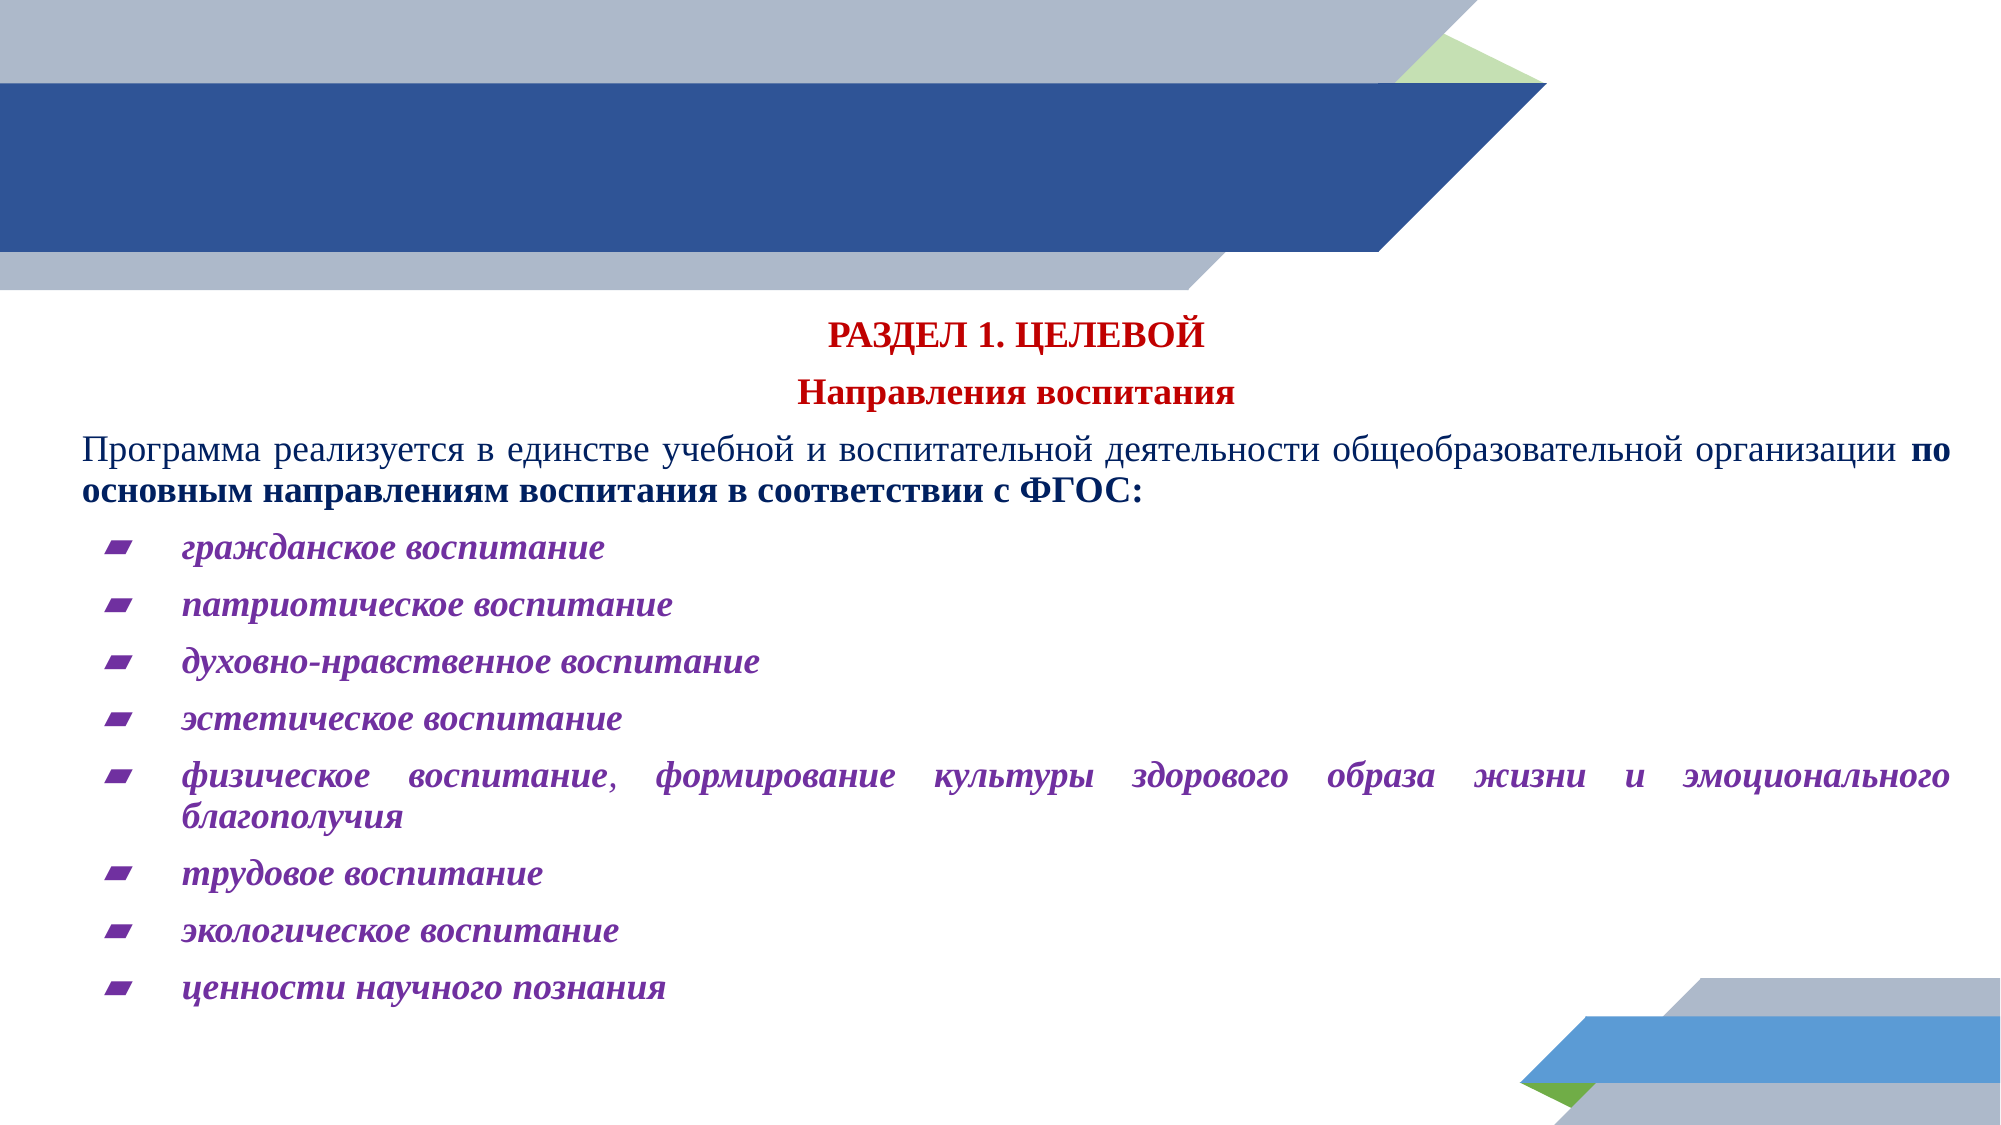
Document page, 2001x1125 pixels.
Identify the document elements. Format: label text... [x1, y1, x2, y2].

list РАЗДЕЛ 1. ЦЕЛЕВОЙ Направления воспитания Программа реализуется в единстве учебной и воспитательной деятельности общеобразовательной организации по основным направлениям воспитания в соответствии с ФГОС: гражданское воспитание патриотическое воспитание духовно-нравственное воспитание эстетическое воспитание физическое воспитание, формирование культуры здорового образа жизни и эмоционального благополучия трудовое воспитание экологическое воспитание ценности научного познания [66, 300, 1967, 1024]
